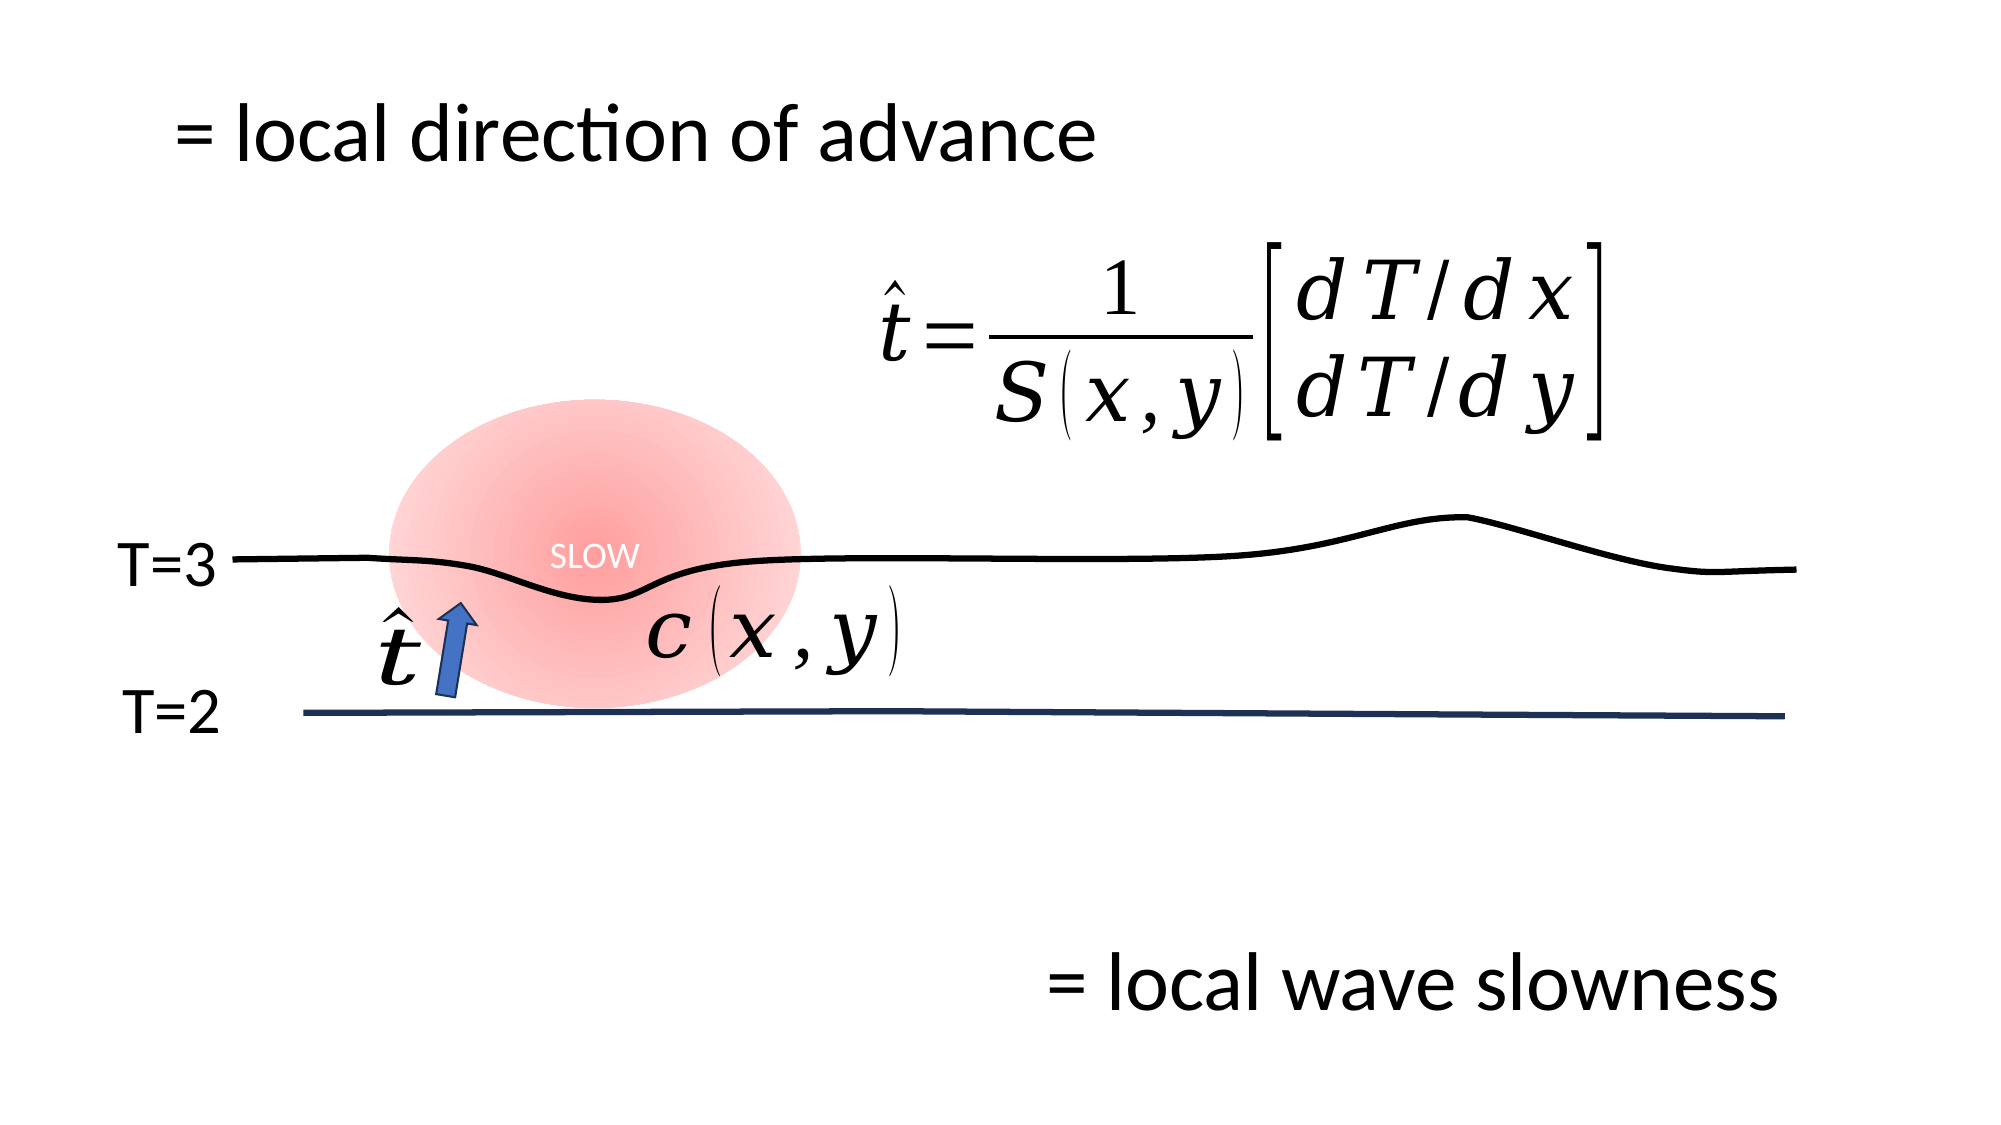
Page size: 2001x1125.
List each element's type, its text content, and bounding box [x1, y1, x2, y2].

text_box T=2 [107, 659, 237, 755]
text_box [303, 710, 1785, 718]
text_box [434, 601, 479, 699]
text_box SLOW [388, 398, 802, 562]
text_box [233, 516, 1797, 601]
text_box SLOW [388, 561, 802, 709]
text_box T=3 [102, 512, 233, 607]
